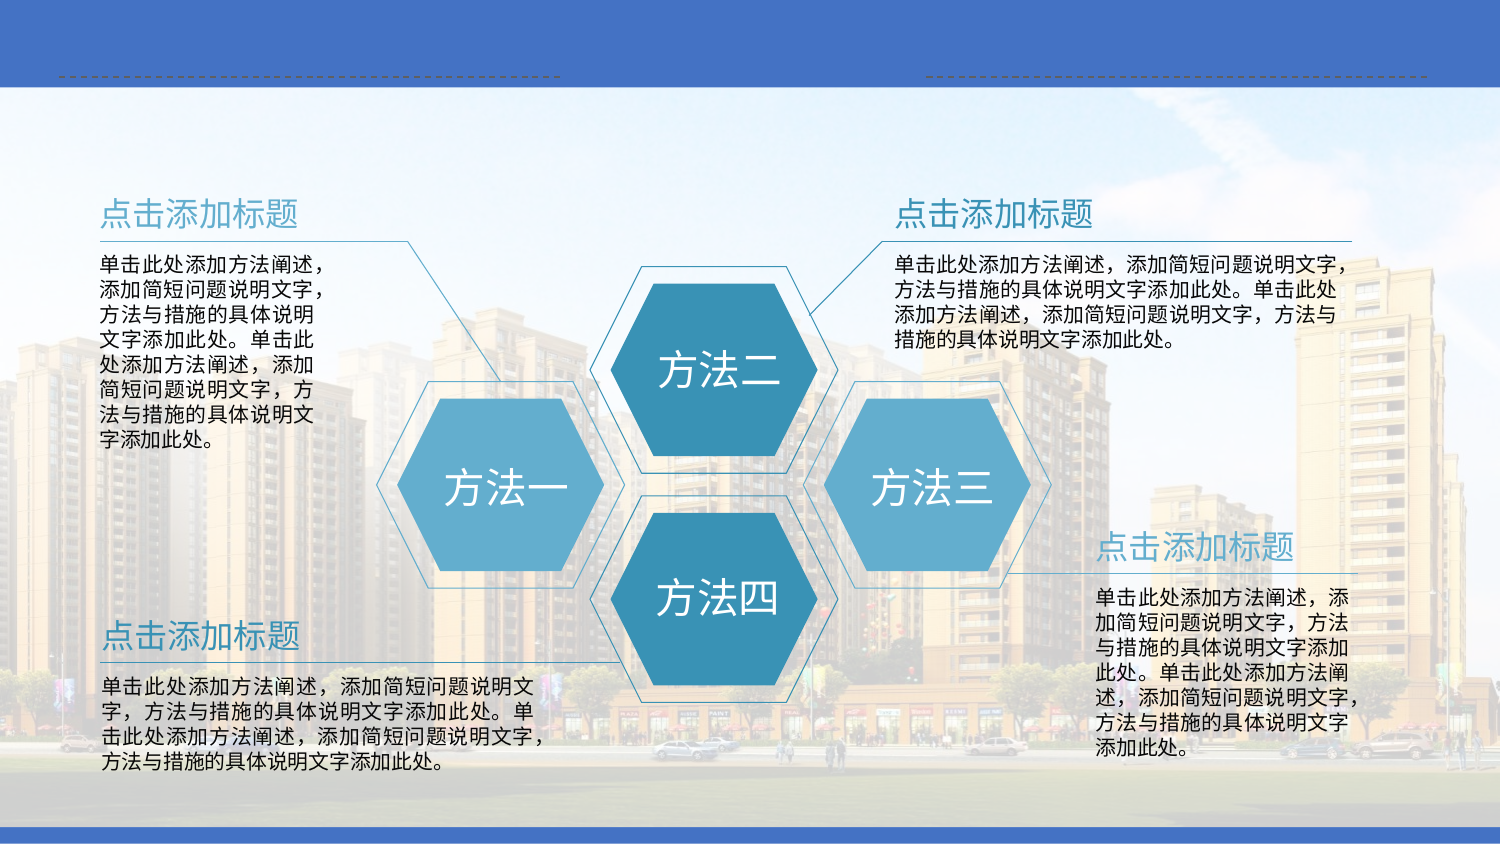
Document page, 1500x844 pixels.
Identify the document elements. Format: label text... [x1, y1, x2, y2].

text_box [100, 240, 501, 382]
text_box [589, 495, 839, 703]
text_box 单击此处添加方法阐述，添加简短问题说明文字，方法与措施的具体说明文字添加此处。单击此处添加方法阐述，添加简短问题说明文字，方法与措施的具体说明文字添加此处。 [1080, 577, 1365, 767]
text_box 单击此处添加方法阐述，添加简短问题说明文字，方法与措施的具体说明文字添加此处。单击此处添加方法阐述，添加简短问题说明文字，方法与措施的具体说明文字添加此处。 [879, 323, 1353, 359]
text_box 点击添加标题 [84, 185, 365, 241]
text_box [808, 240, 1353, 316]
text_box 单击此处添加方法阐述，添加简短问题说明文字，方法与措施的具体说明文字添加此处。单击此处添加方法阐述，添加简短问题说明文字，方法与措施的具体说明文字添加此处。 [86, 666, 550, 781]
text_box 点击添加标题 [1080, 518, 1361, 574]
text_box 点击添加标题 [86, 607, 367, 663]
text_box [589, 266, 839, 474]
text_box 点击添加标题 [879, 185, 1160, 239]
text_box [803, 381, 1052, 589]
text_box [376, 381, 625, 589]
text_box 单击此处添加方法阐述，添加简短问题说明文字，方法与措施的具体说明文字添加此处。单击此处添加方法阐述，添加简短问题说明文字，方法与措施的具体说明文字添加此处。 [84, 244, 330, 459]
